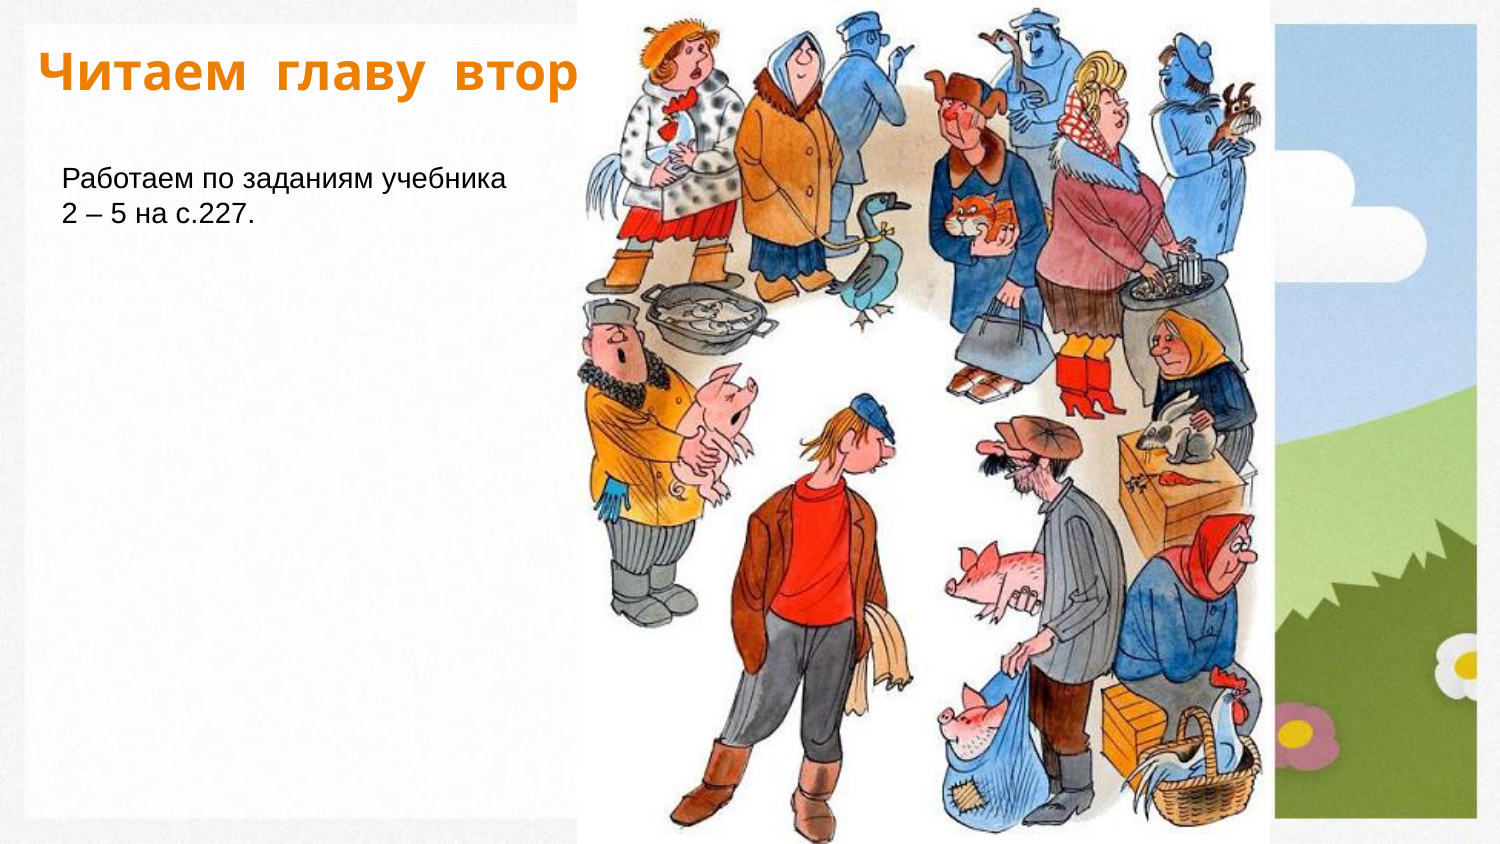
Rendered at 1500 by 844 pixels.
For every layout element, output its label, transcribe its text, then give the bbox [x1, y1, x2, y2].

text_box Работаем по заданиям учебника 2 – 5 на с.227. [46, 152, 539, 237]
picture [0, 0, 1500, 844]
title Читаем главу вторую [23, 23, 571, 183]
